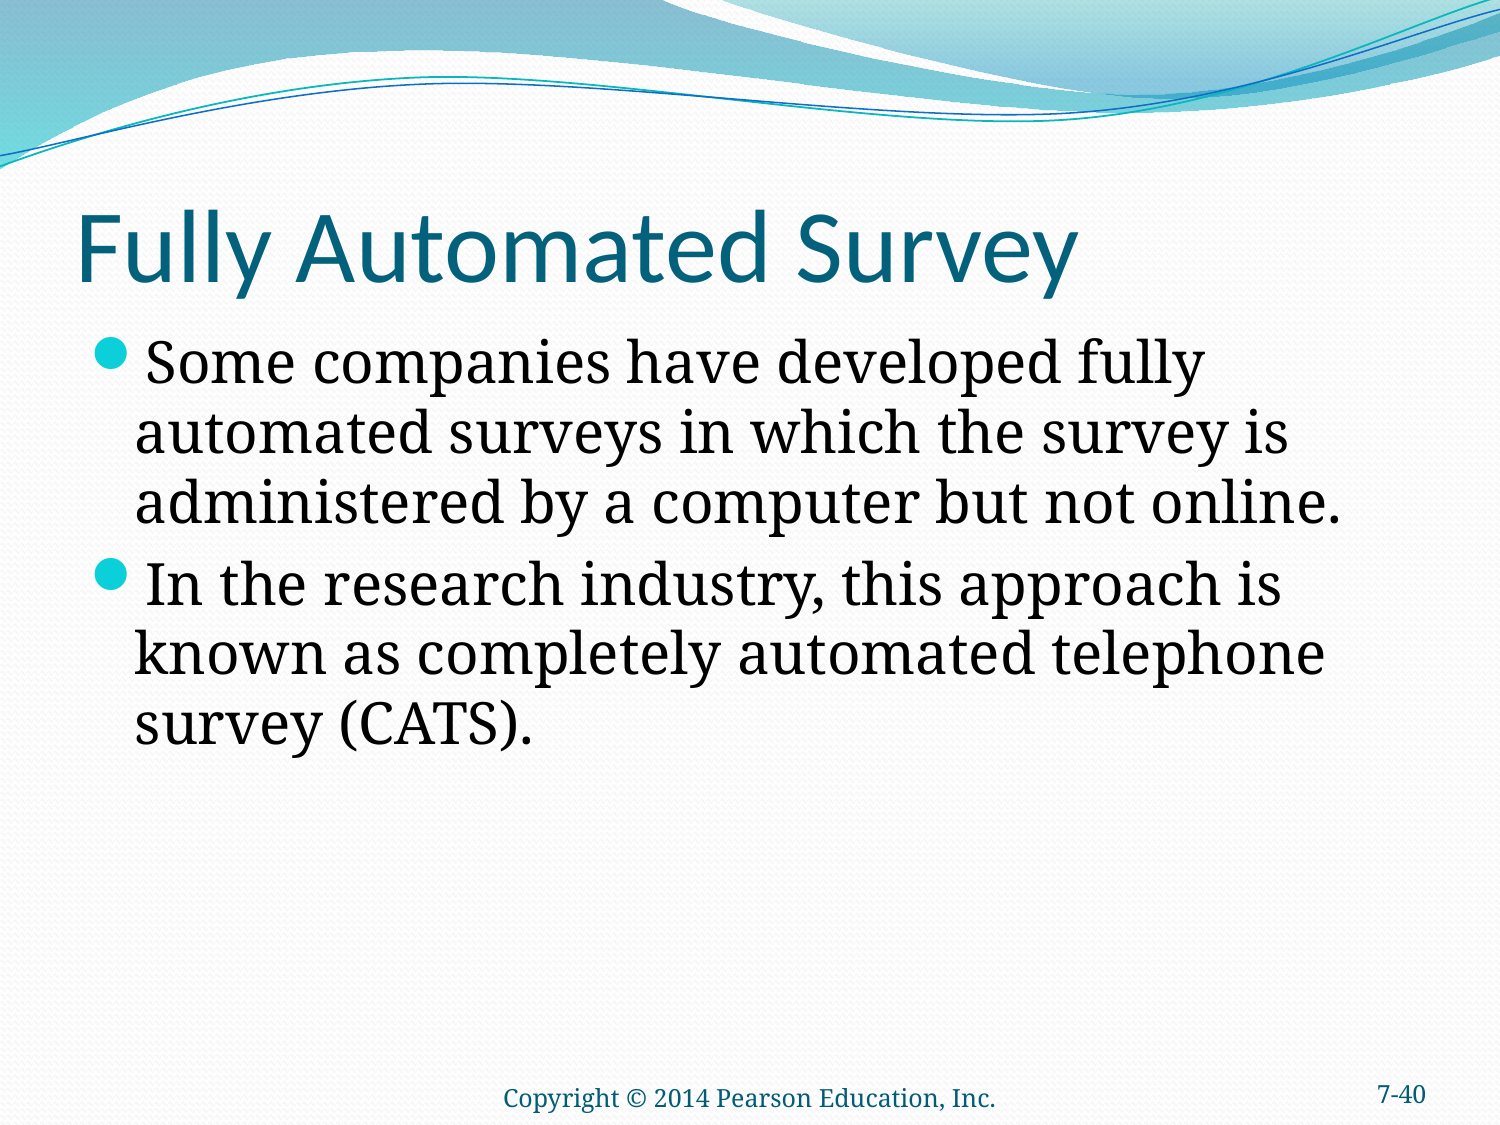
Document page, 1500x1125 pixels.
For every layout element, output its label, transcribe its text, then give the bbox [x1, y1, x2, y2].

title Fully Automated Survey [74, 115, 1426, 304]
list Some companies have developed fully automated surveys in which the survey is administered by a computer but not online. In the research industry, this approach is known as completely automated telephone survey (CATS). [74, 317, 1426, 1038]
